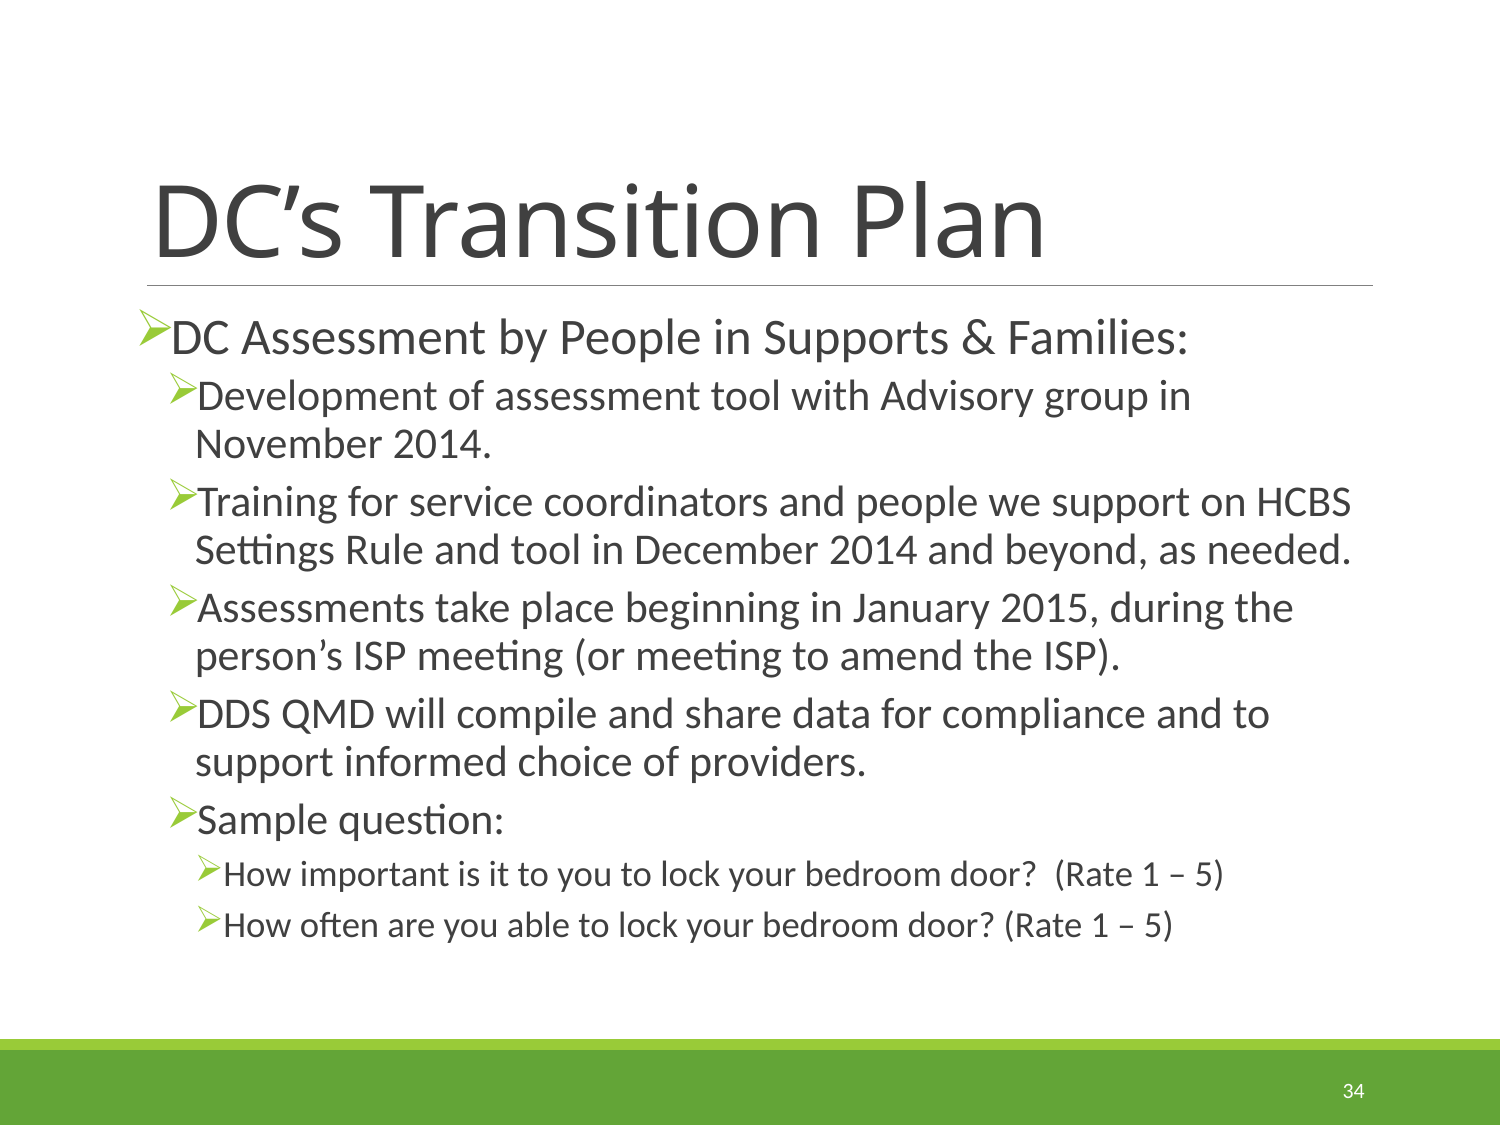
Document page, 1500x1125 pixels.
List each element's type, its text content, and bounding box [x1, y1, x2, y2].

slide_number 34 [1218, 1059, 1380, 1120]
list DC Assessment by People in Supports & Families: Development of assessment tool with Advisory group in November 2014. Training for service coordinators and people we support on HCBS Settings Rule and tool in December 2014 and beyond, as needed. Assessments take place beginning in January 2015, during the person’s ISP meeting (or meeting to amend the ISP). DDS QMD will compile and share data for compliance and to support informed choice of providers. Sample question: How important is it to you to lock your bedroom door? (Rate 1 – 5) How often are you able to lock your bedroom door? (Rate 1 – 5) [135, 302, 1373, 963]
title DC’s Transition Plan [135, 47, 1373, 285]
